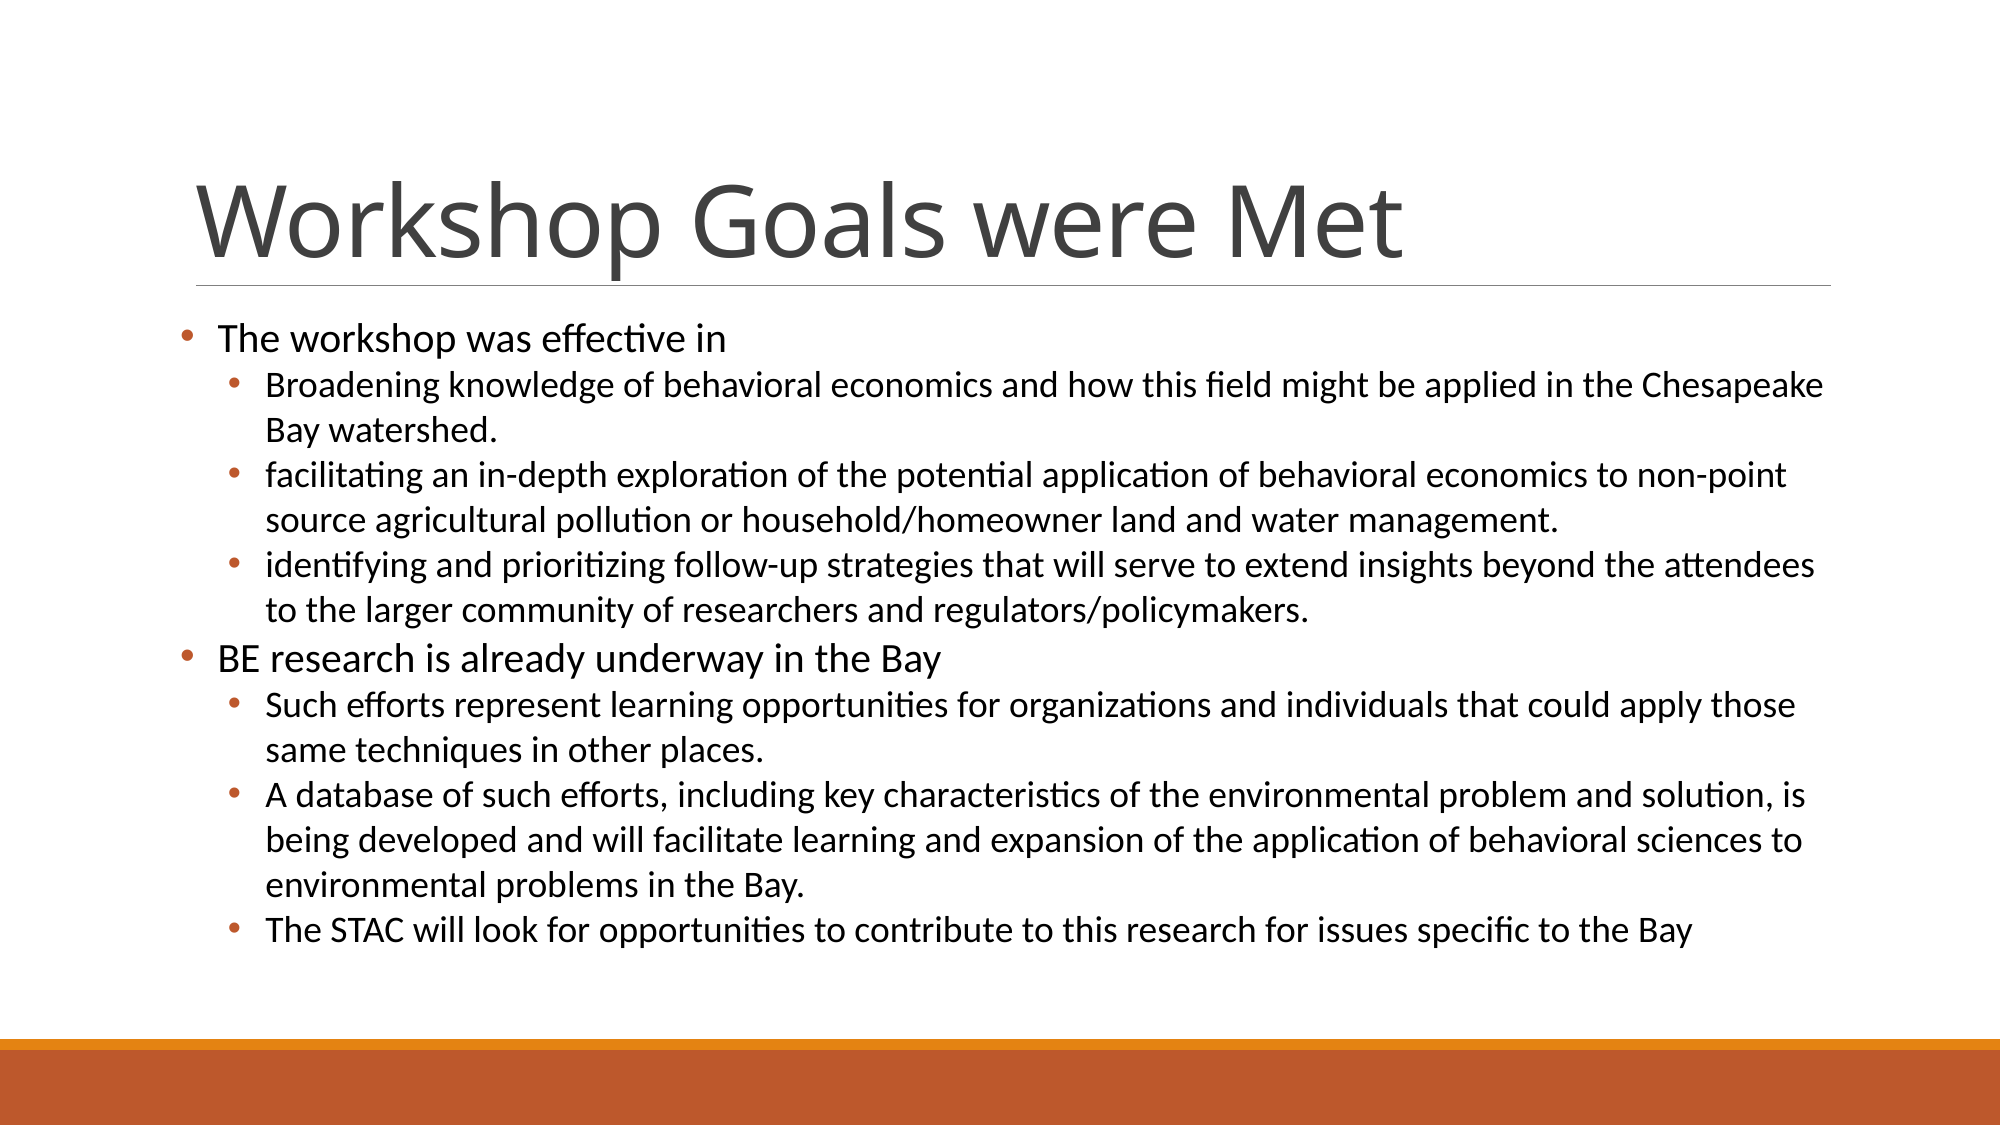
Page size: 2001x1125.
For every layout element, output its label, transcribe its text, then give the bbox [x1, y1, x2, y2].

title Workshop Goals were Met [180, 47, 1830, 285]
text_box [271, 618, 303, 679]
list The workshop was effective in Broadening knowledge of behavioral economics and how this field might be applied in the Chesapeake Bay watershed. facilitating an in-depth exploration of the potential application of behavioral economics to non-point source agricultural pollution or household/homeowner land and water management. identifying and prioritizing follow-up strategies that will serve to extend insights beyond the attendees to the larger community of researchers and regulators/policymakers. BE research is already underway in the Bay Such efforts represent learning opportunities for organizations and individuals that could apply those same techniques in other places. A database of such efforts, including key characteristics of the environmental problem and solution, is being developed and will facilitate learning and expansion of the application of behavioral sciences to environmental problems in the Bay. The STAC will look for opportunities to contribute to this research for issues specific to the Bay [180, 302, 1830, 963]
